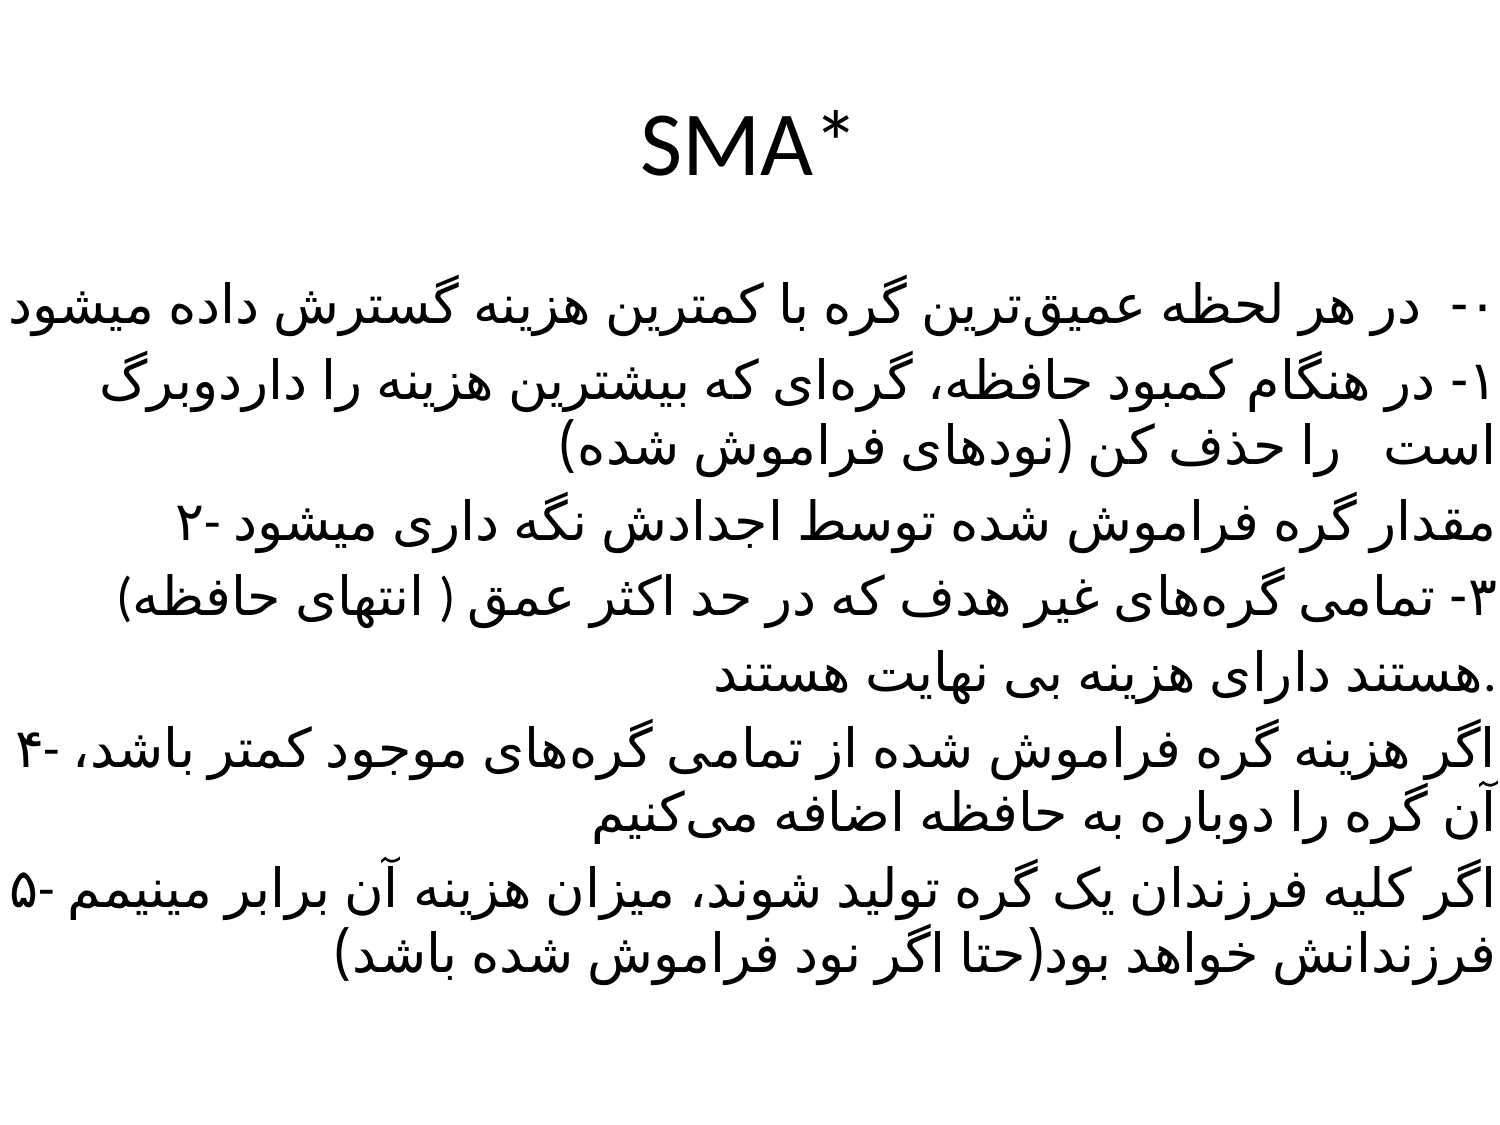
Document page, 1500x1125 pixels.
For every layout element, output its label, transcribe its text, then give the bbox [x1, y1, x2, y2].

list ۰- در هر لحظه عمیق‌ترین گره با کمترین هزینه گسترش داده میشود ۱- در هنگام کمبود حافظه، گره‌ای که بیشترین هزینه را داردوبرگ است را حذف کن (نود‌های فراموش شده) ۲- مقدار گره فراموش شده توسط اجدادش نگه داری میشود (انتهای حافظه ) ۳- تمامی گره‌های غیر هدف که در حد اکثر عمق هستند دارای هزینه بی‌ نهایت هستند. ۴- اگر هزینه گره فراموش شده از تمامی گره‌های موجود کمتر باشد، آن گره را دوباره به حافظه اضافه می‌کنیم ۵- اگر کلیه‌ فرزندان یک گره تولید شوند، میزان هزینه آن برابر مینیمم فرزندانش خواهد بود(حتا اگر نود فراموش شده باشد) [0, 262, 1500, 1005]
title SMA* [75, 45, 1425, 233]
